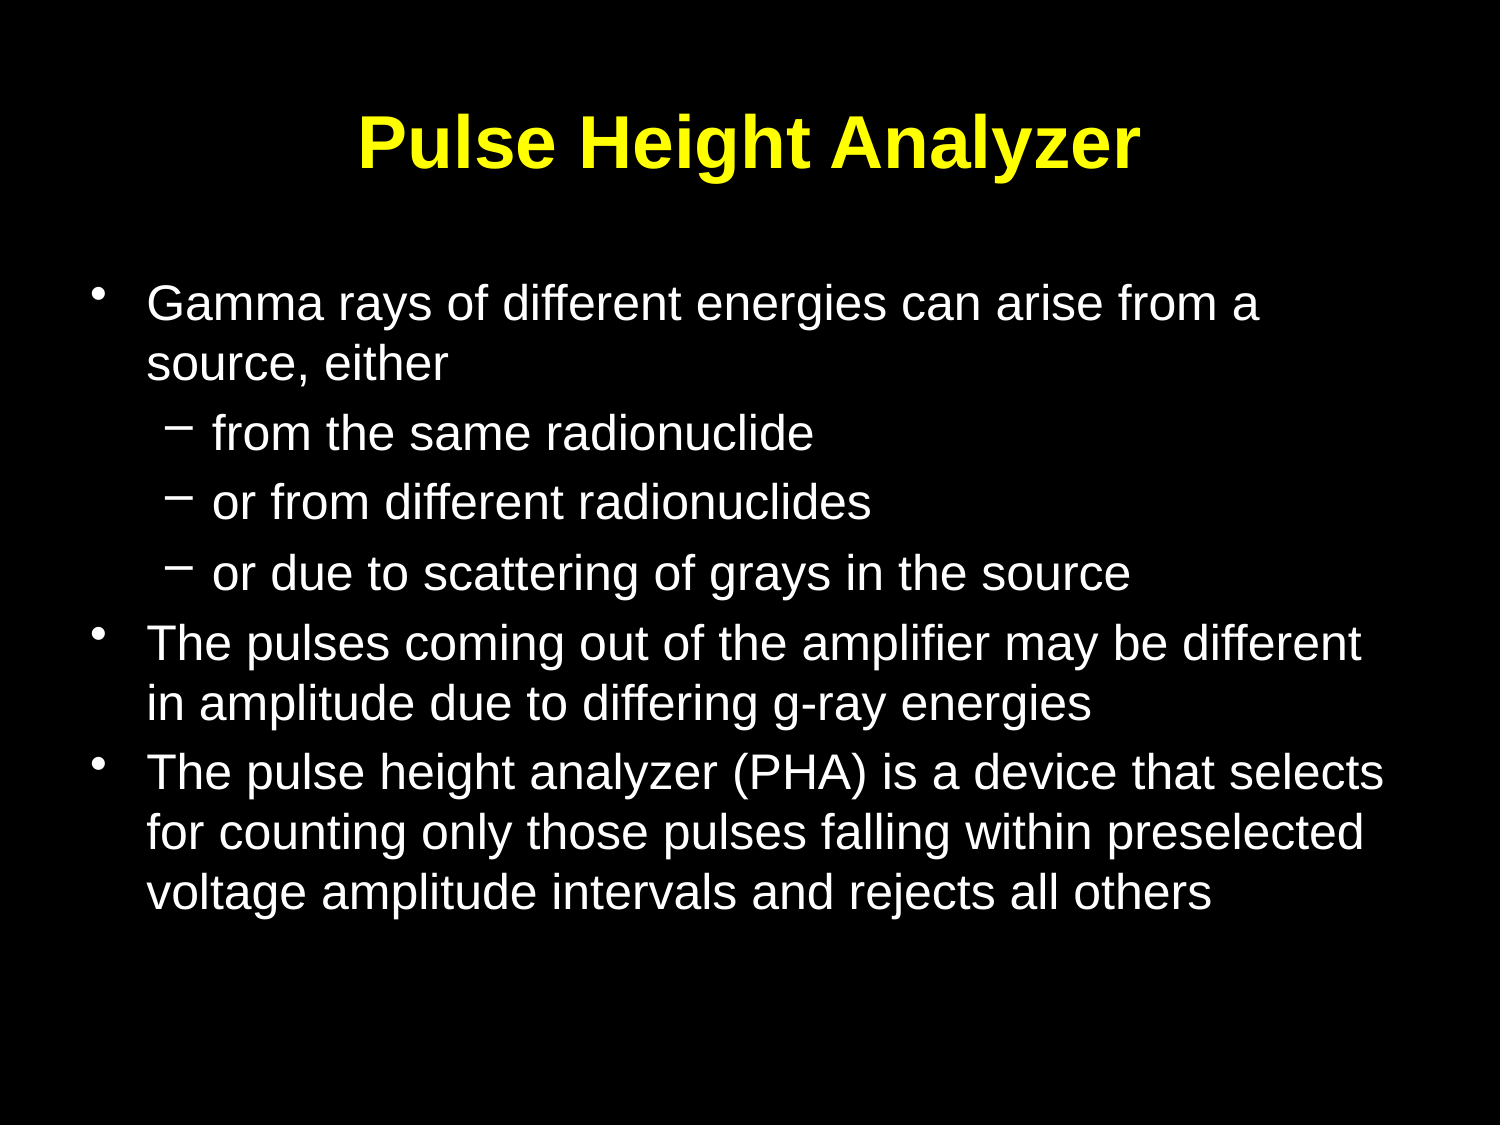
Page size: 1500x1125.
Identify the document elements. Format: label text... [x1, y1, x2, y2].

title Pulse Height Analyzer [74, 44, 1426, 233]
list Gamma rays of different energies can arise from a source, either from the same radionuclide or from different radionuclides or due to scattering of grays in the source The pulses coming out of the amplifier may be different in amplitude due to differing g-ray energies The pulse height analyzer (PHA) is a device that selects for counting only those pulses falling within preselected voltage amplitude intervals and rejects all others [74, 262, 1426, 1006]
